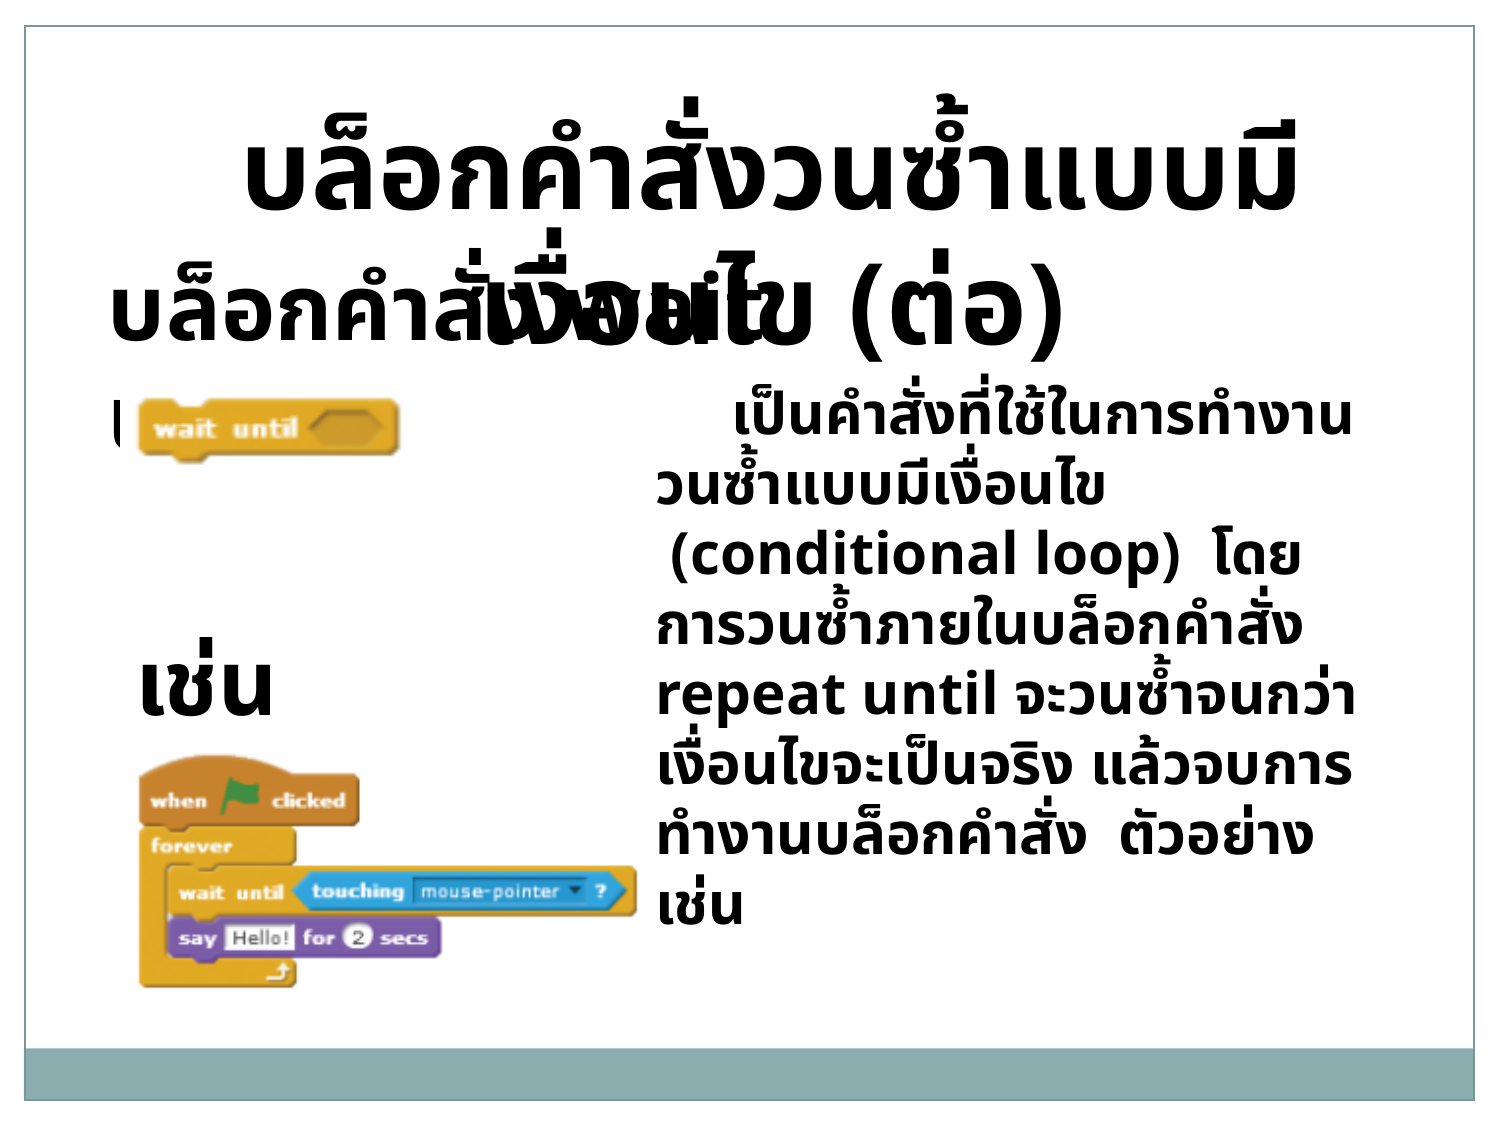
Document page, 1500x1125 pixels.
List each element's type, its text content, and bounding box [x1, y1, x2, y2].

picture [119, 379, 408, 469]
picture [120, 742, 659, 1001]
text_box เป็นคำสั่งที่ใช้ในการทำงานวนซ้ำแบบมีเงื่อนไข (conditional loop) โดยการวนซ้ำภายในบล็อกคำสั่ง repeat until จะวนซ้ำจนกว่าเงื่อนไขจะเป็นจริง แล้วจบการทำงานบล็อกคำสั่ง ตัวอย่างเช่น [640, 368, 1389, 944]
text_box เช่น [120, 616, 1042, 742]
text_box บล็อกคำสั่ง wait until [93, 241, 1015, 477]
text_box บล็อกคำสั่งวนซ้ำแบบมีเงื่อนไข (ต่อ) [96, 89, 1447, 375]
